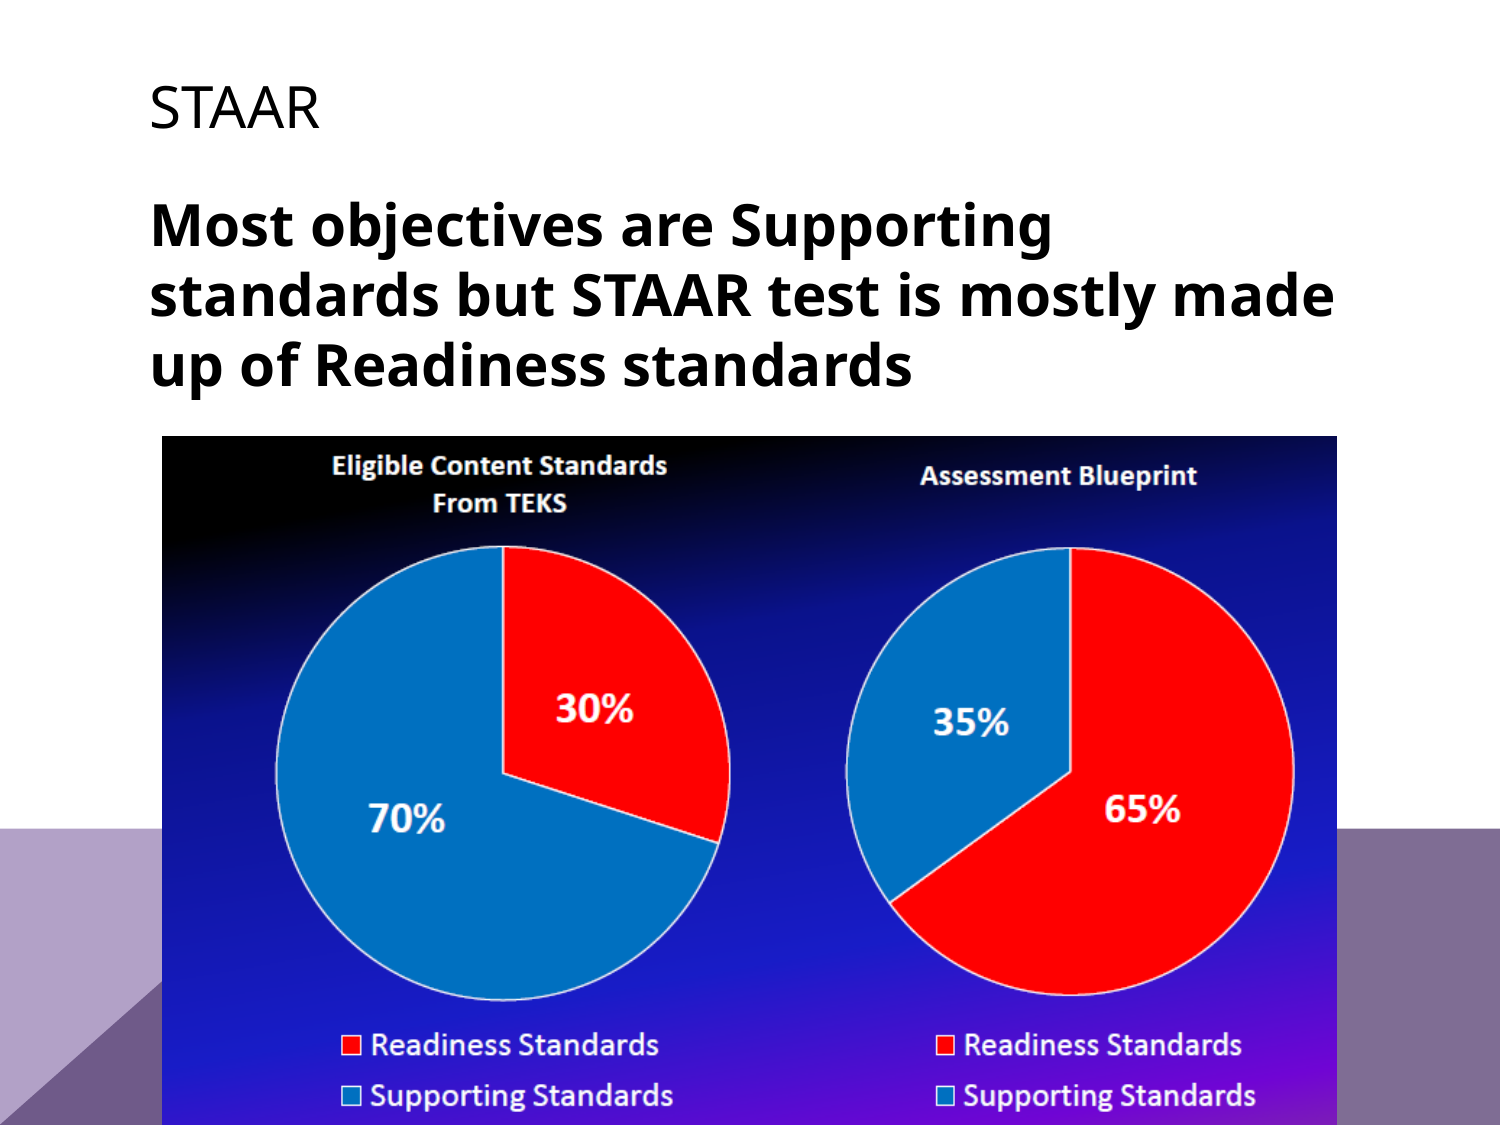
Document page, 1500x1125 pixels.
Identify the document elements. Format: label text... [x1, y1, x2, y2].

list Most objectives are Supporting standards but STAAR test is mostly made up of Readiness standards [134, 180, 1369, 768]
picture [162, 436, 1337, 1125]
title staar [134, 59, 1369, 150]
